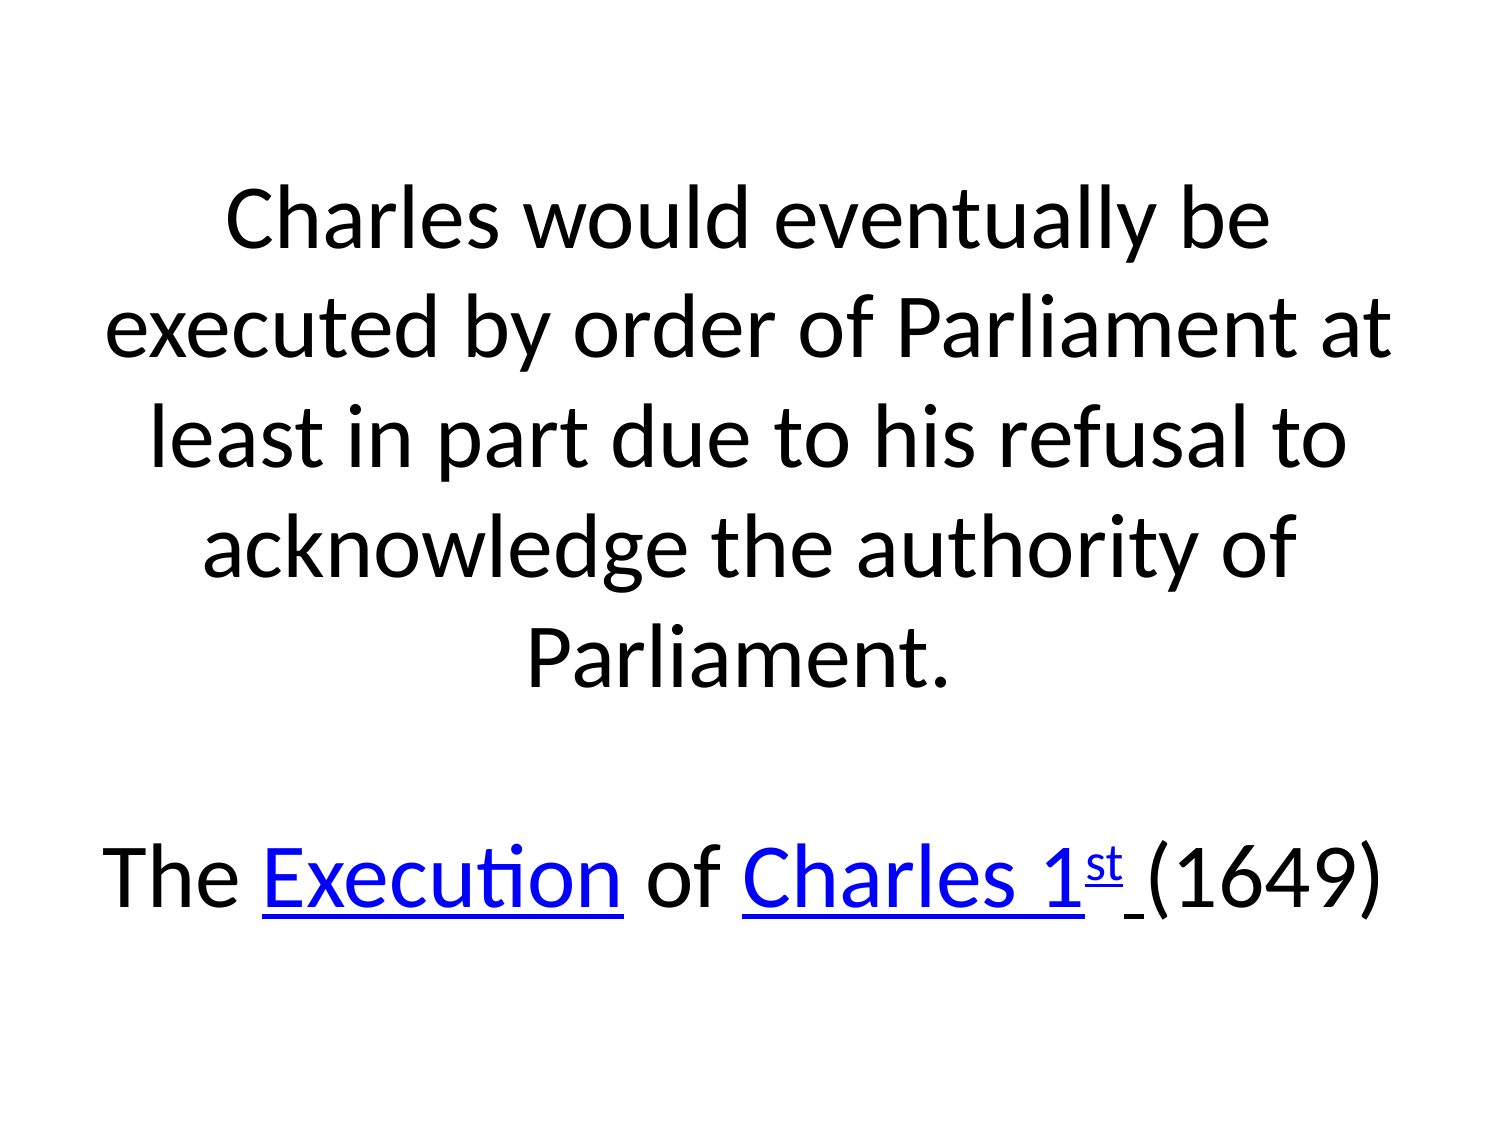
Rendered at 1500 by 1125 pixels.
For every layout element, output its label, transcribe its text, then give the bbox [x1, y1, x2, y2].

title Charles would eventually be executed by order of Parliament at least in part due to his refusal to acknowledge the authority of Parliament. The Execution of Charles 1st (1649) [74, 44, 1426, 1038]
